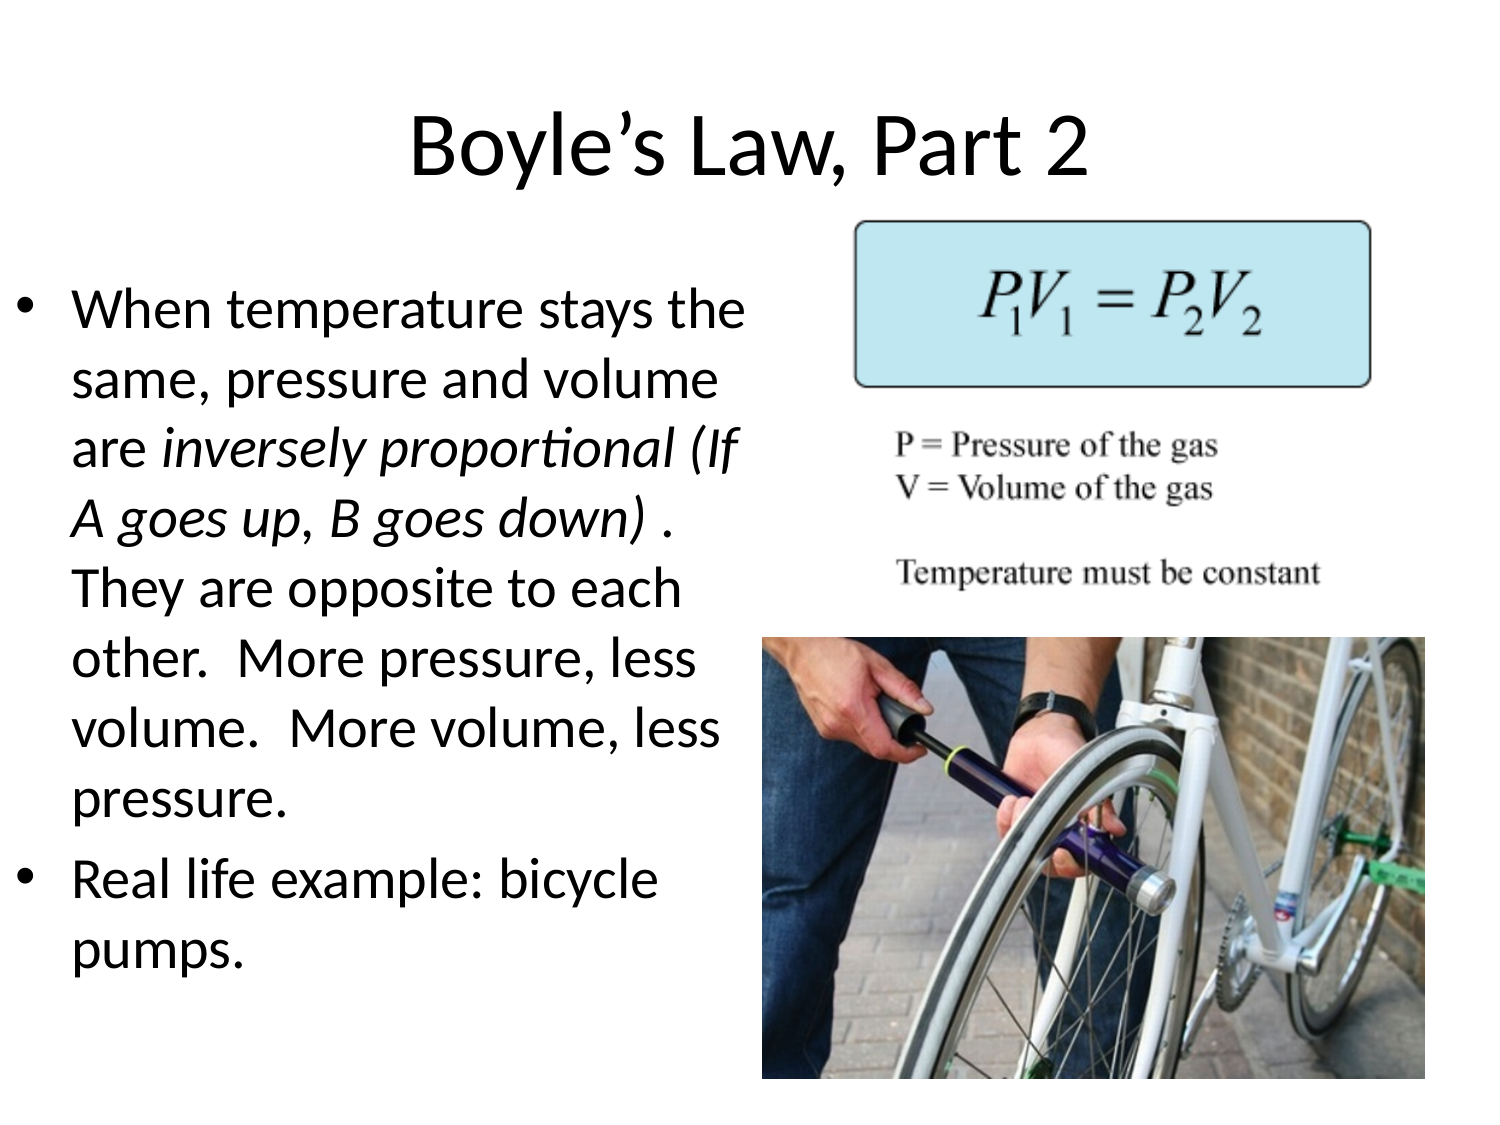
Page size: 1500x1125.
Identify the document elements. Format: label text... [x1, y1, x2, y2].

picture [812, 204, 1413, 611]
title Boyle’s Law, Part 2 [75, 45, 1425, 233]
list When temperature stays the same, pressure and volume are inversely proportional (If A goes up, B goes down) . They are opposite to each other. More pressure, less volume. More volume, less pressure. Real life example: bicycle pumps. [0, 262, 800, 1005]
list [762, 637, 1426, 1079]
